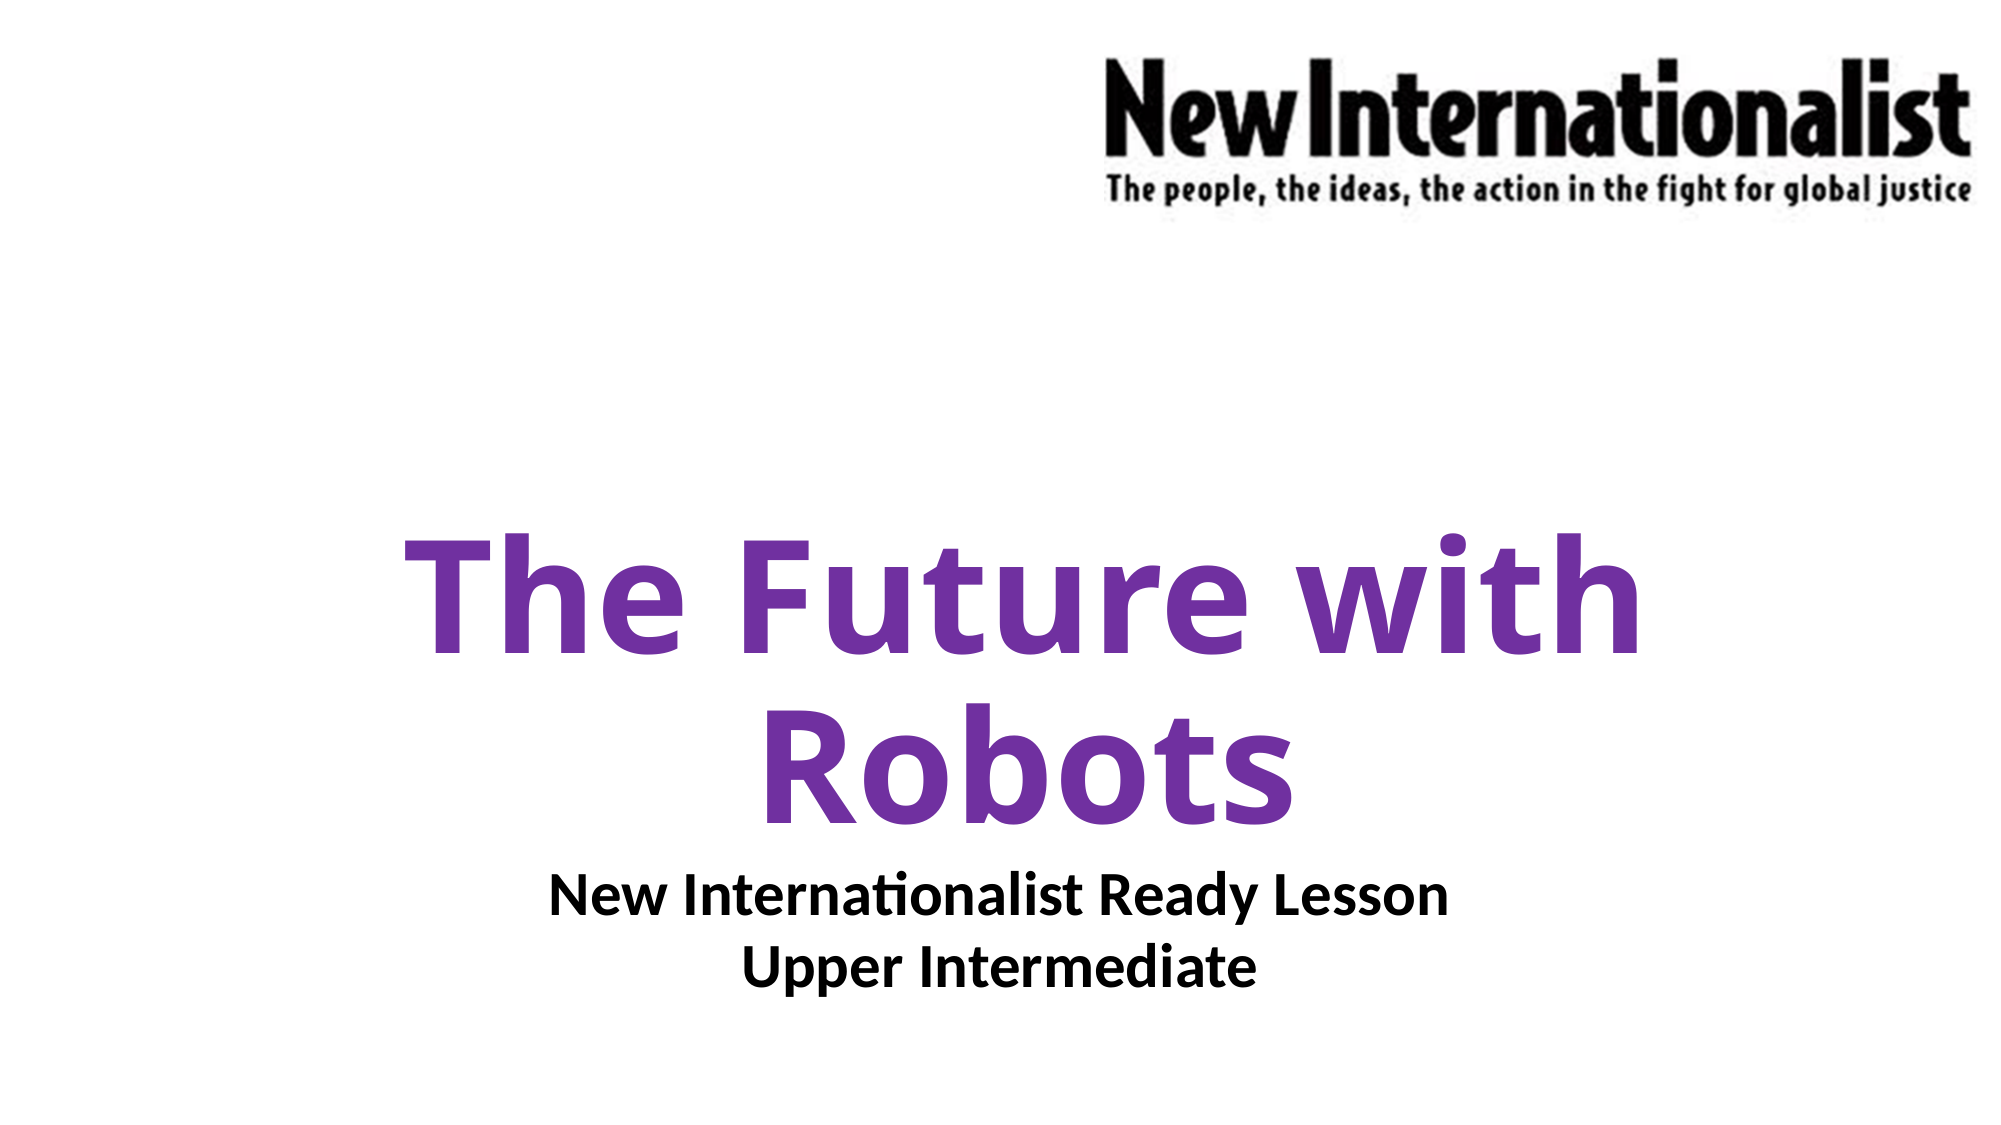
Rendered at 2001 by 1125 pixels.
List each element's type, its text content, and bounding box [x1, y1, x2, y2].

title The Future with Robots [129, 505, 1923, 865]
picture [1104, 39, 2000, 241]
subtitle Neermediate rmediateLesson New Internationalist Ready Lesson Upper Intermediate Lesson nationalist Easier English Ready Intermediate Lesson [249, 838, 1750, 1065]
